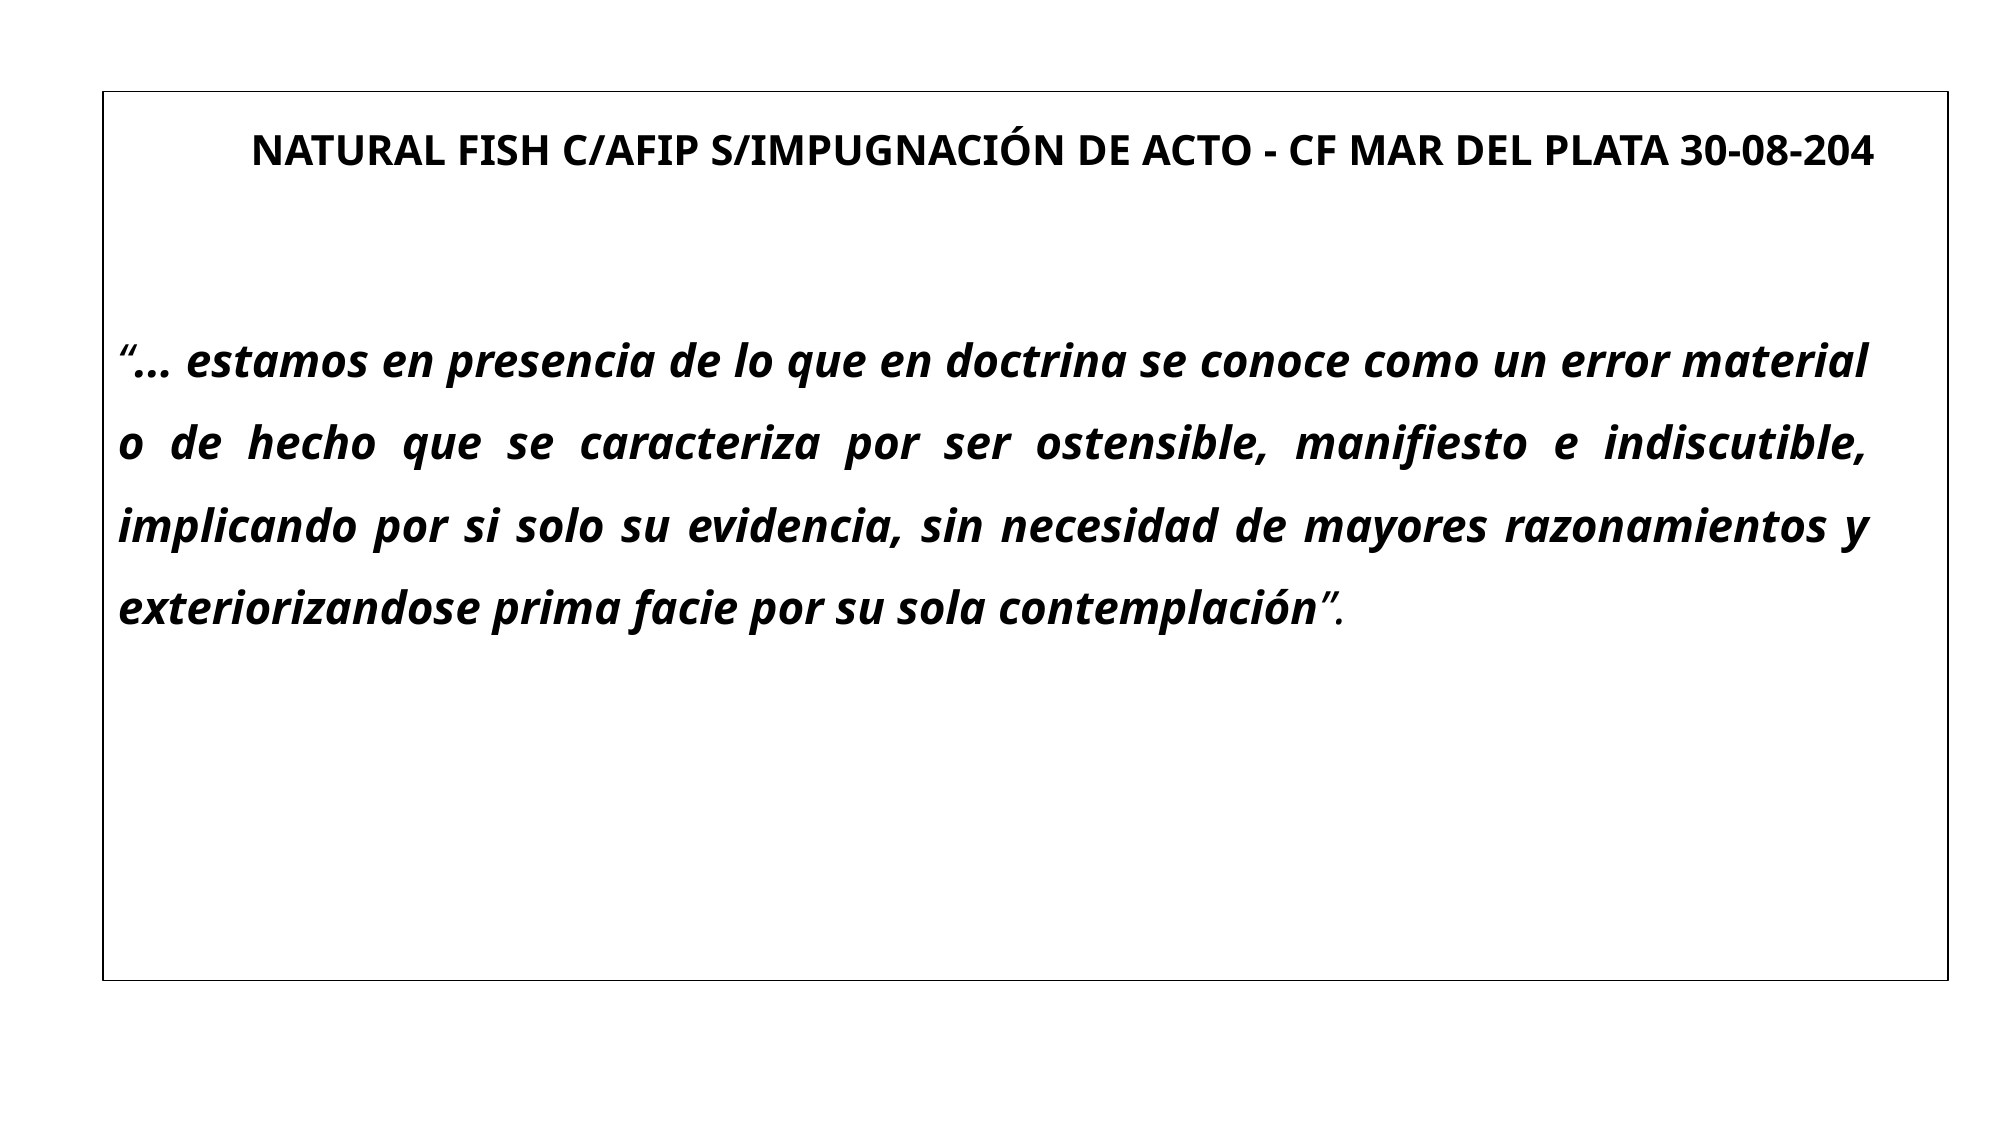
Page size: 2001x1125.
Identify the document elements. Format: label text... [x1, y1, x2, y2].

list NATURAL FISH C/AFIP S/IMPUGNACIÓN DE ACTO - CF MAR DEL PLATA 30-08-204 “... estamos en presencia de lo que en doctrina se conoce como un error material o de hecho que se caracteriza por ser ostensible, manifiesto e indiscutible, implicando por si solo su evidencia, sin necesidad de mayores razonamientos y exteriorizandose prima facie por su sola contemplación”. [102, 91, 1948, 981]
